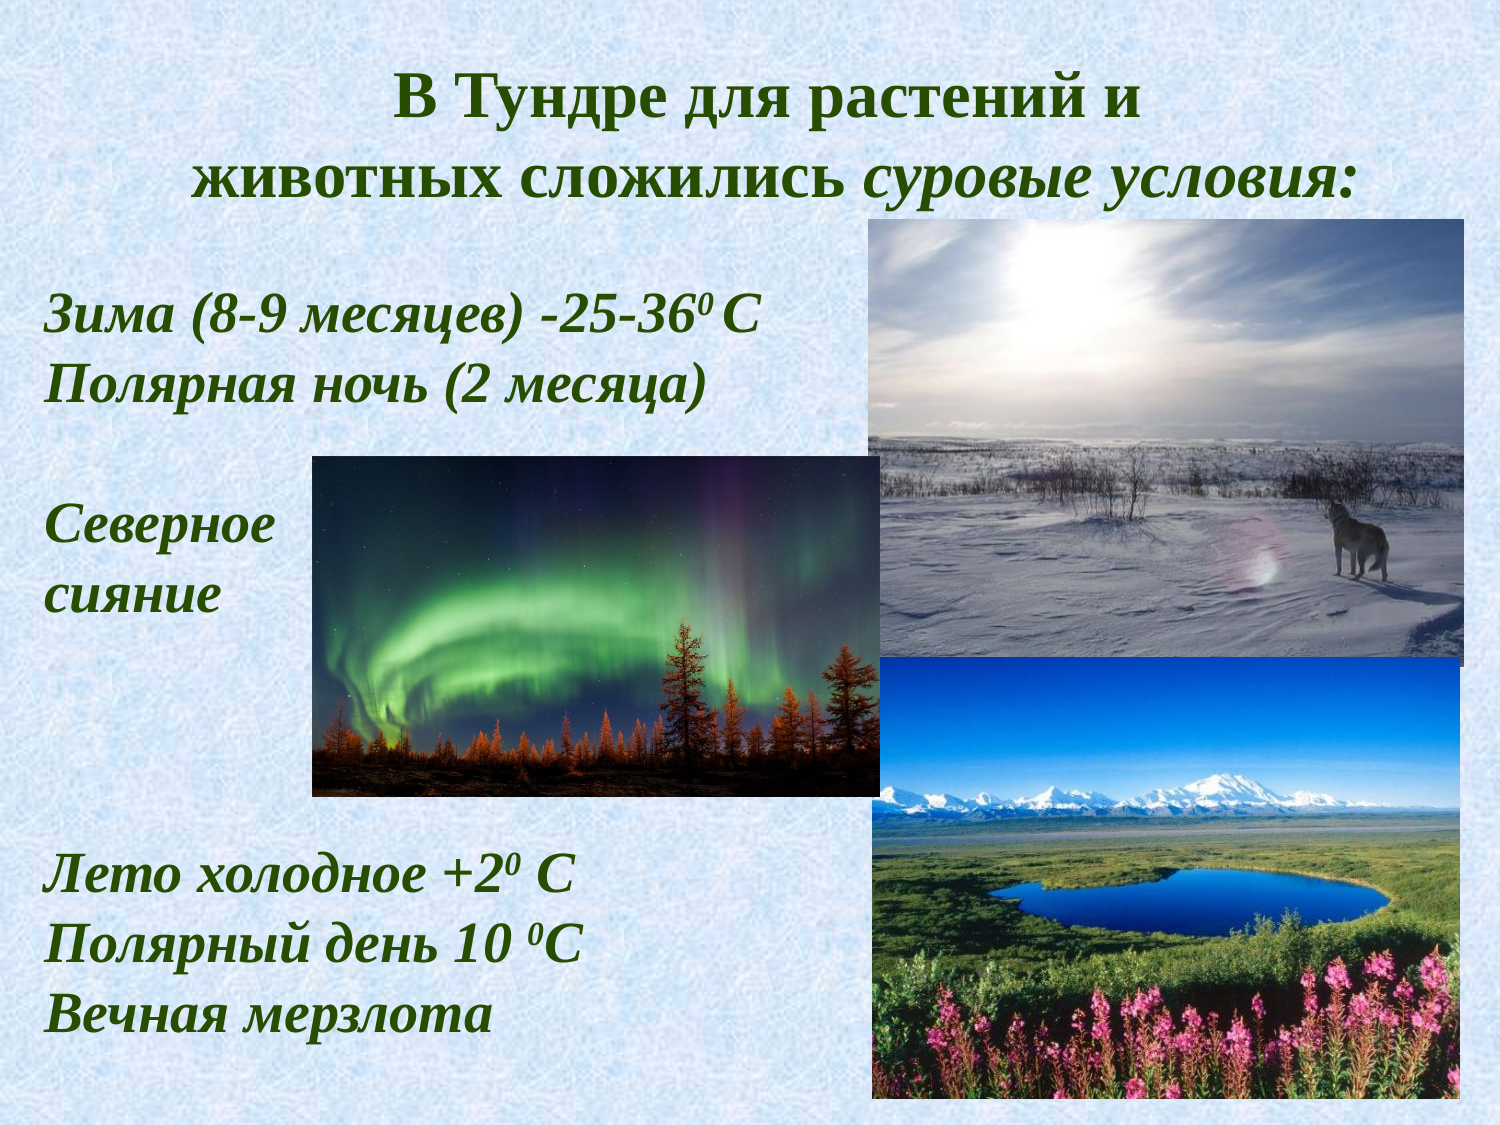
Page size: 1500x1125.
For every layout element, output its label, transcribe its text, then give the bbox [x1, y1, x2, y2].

text_box Зима (8-9 месяцев) -25-360 С Полярная ночь (2 месяца) Северное сияние Лето холодное +20 С Полярный день 10 0С Вечная мерзлота [29, 267, 867, 1052]
picture [0, 0, 1500, 1125]
text_box В Тундре для растений и животных сложились суровые условия: [108, 43, 1444, 219]
